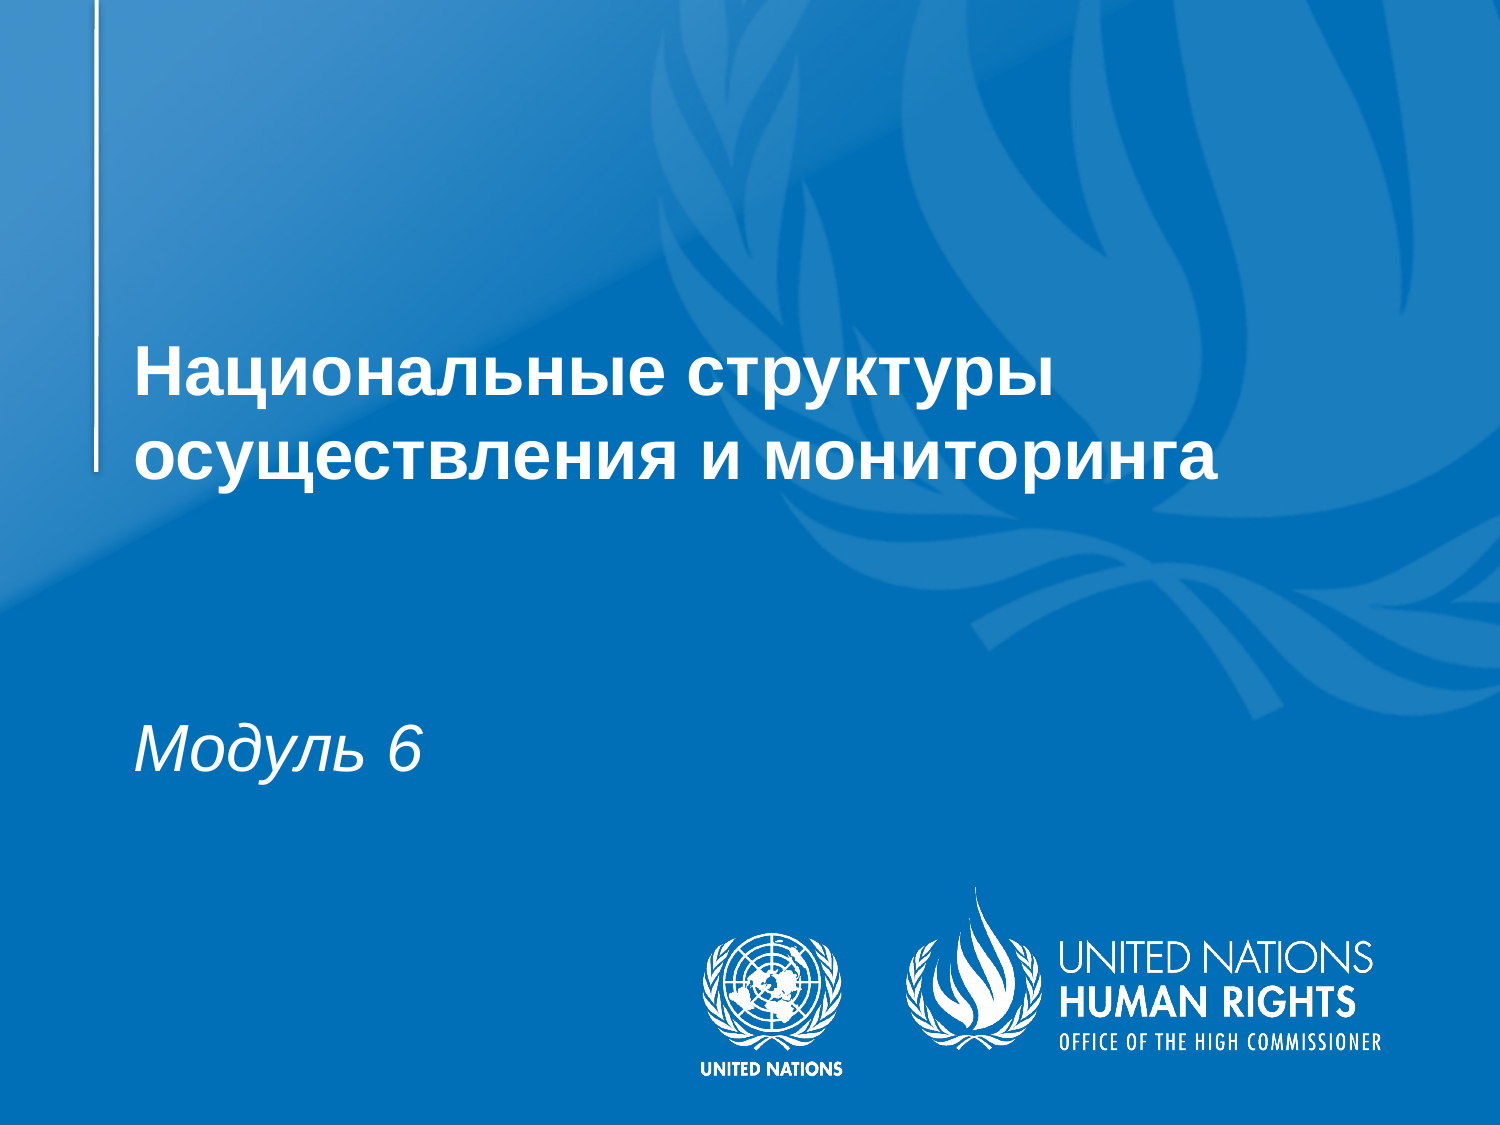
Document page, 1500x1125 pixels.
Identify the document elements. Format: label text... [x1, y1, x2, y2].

picture [0, 0, 1500, 1125]
subtitle Модуль 6 [118, 696, 1200, 858]
title Национальные структуры осуществления и мониторинга [118, 316, 1325, 506]
